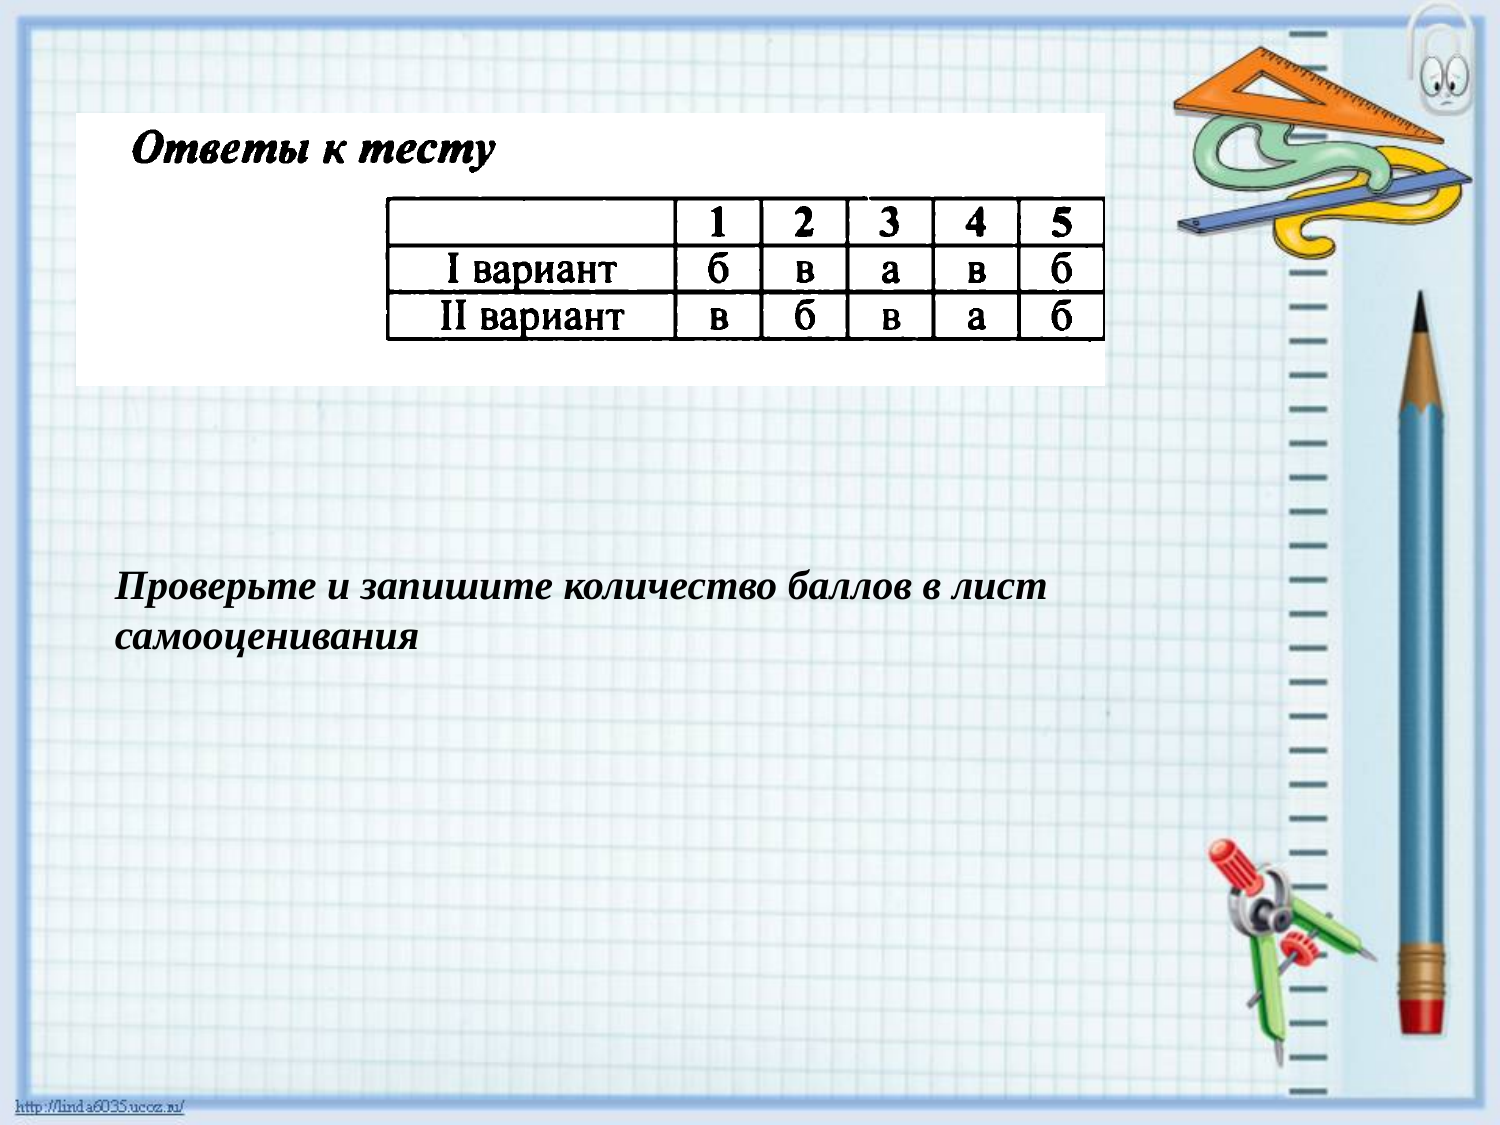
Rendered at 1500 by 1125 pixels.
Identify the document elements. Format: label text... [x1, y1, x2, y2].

text_box Проверьте и запишите количество баллов в лист самооценивания [100, 550, 1152, 756]
picture [0, 0, 1500, 1125]
